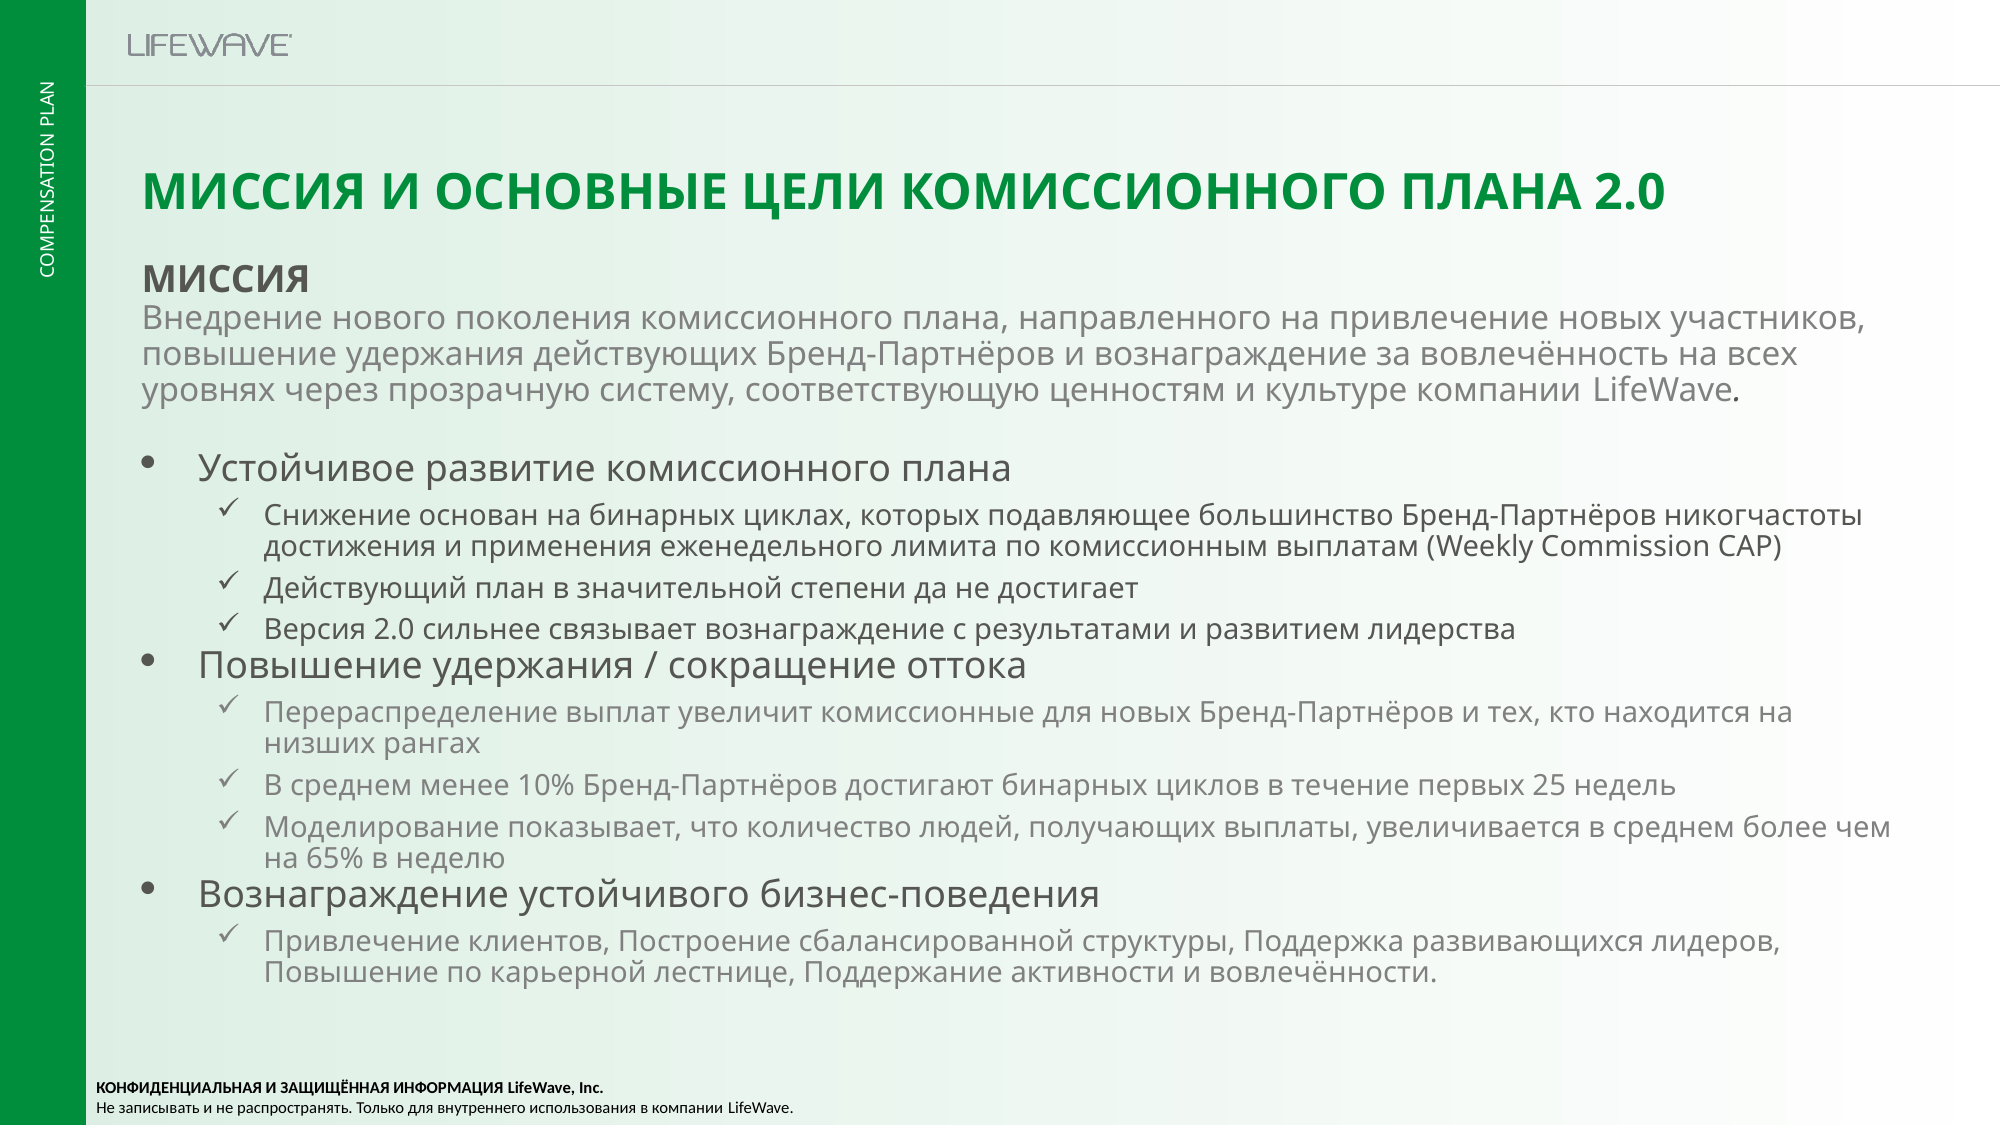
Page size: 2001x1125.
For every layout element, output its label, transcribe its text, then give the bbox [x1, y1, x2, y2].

text_box КОНФИДЕНЦИАЛЬНАЯ И ЗАЩИЩЁННАЯ ИНФОРМАЦИЯ LifeWave, Inc. Не записывать и не распространять. Только для внутреннего использования в компании LifeWave. [81, 1069, 914, 1125]
list МИССИЯ И ОСНОВНЫЕ ЦЕЛИ КОМИССИОННОГО ПЛАНА 2.0 [126, 159, 1908, 233]
picture [126, 33, 292, 57]
list МИССИЯ Внедрение нового поколения комиссионного плана, направленного на привлечение новых участников, повышение удержания действующих Бренд-Партнёров и вознаграждение за вовлечённость на всех уровнях через прозрачную систему, соответствующую ценностям и культуре компании LifeWave. Устойчивое развитие комиссионного плана Снижение основан на бинарных циклах, которых подавляющее большинство Бренд-Партнёров никогчастоты достижения и применения еженедельного лимита по комиссионным выплатам (Weekly Commission CAP) Действующий план в значительной степени да не достигает Версия 2.0 сильнее связывает вознаграждение с результатами и развитием лидерства Повышение удержания / сокращение оттока Перераспределение выплат увеличит комиссионные для новых Бренд-Партнёров и тех, кто находится на низших рангах В среднем менее 10% Бренд-Партнёров достигают бинарных циклов в течение первых 25 недель Моделирование показывает, что количество людей, получающих выплаты, увеличивается в среднем более чем на 65% в неделю Вознаграждение устойчивого бизнес-поведения Привлечение клиентов, Построение сбалансированной структуры, Поддержка развивающихся лидеров, Повышение по карьерной лестнице, Поддержание активности и вовлечённости. [126, 252, 1929, 1036]
